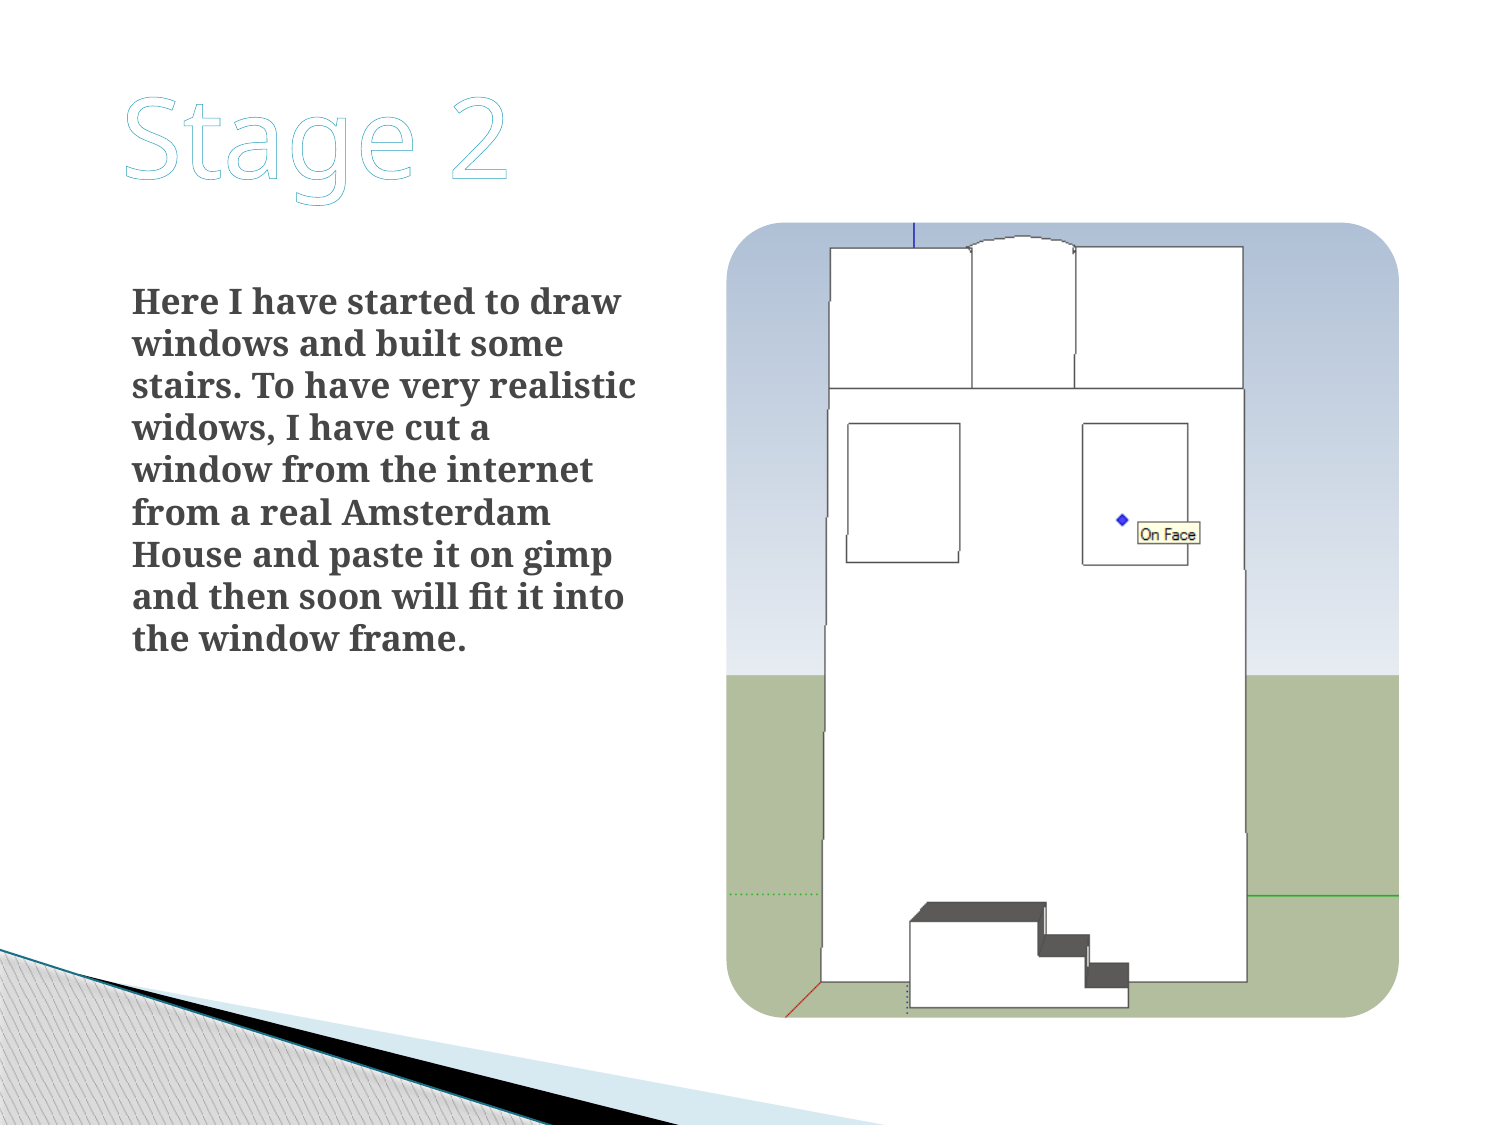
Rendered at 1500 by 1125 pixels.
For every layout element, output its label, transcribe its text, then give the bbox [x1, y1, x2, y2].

text_box Stage 2 [105, 58, 528, 209]
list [726, 222, 1400, 1018]
title Here I have started to draw windows and built some stairs. To have very realistic widows, I have cut a window from the internet from a real Amsterdam House and paste it on gimp and then soon will fit it into the window frame. [117, 269, 657, 668]
